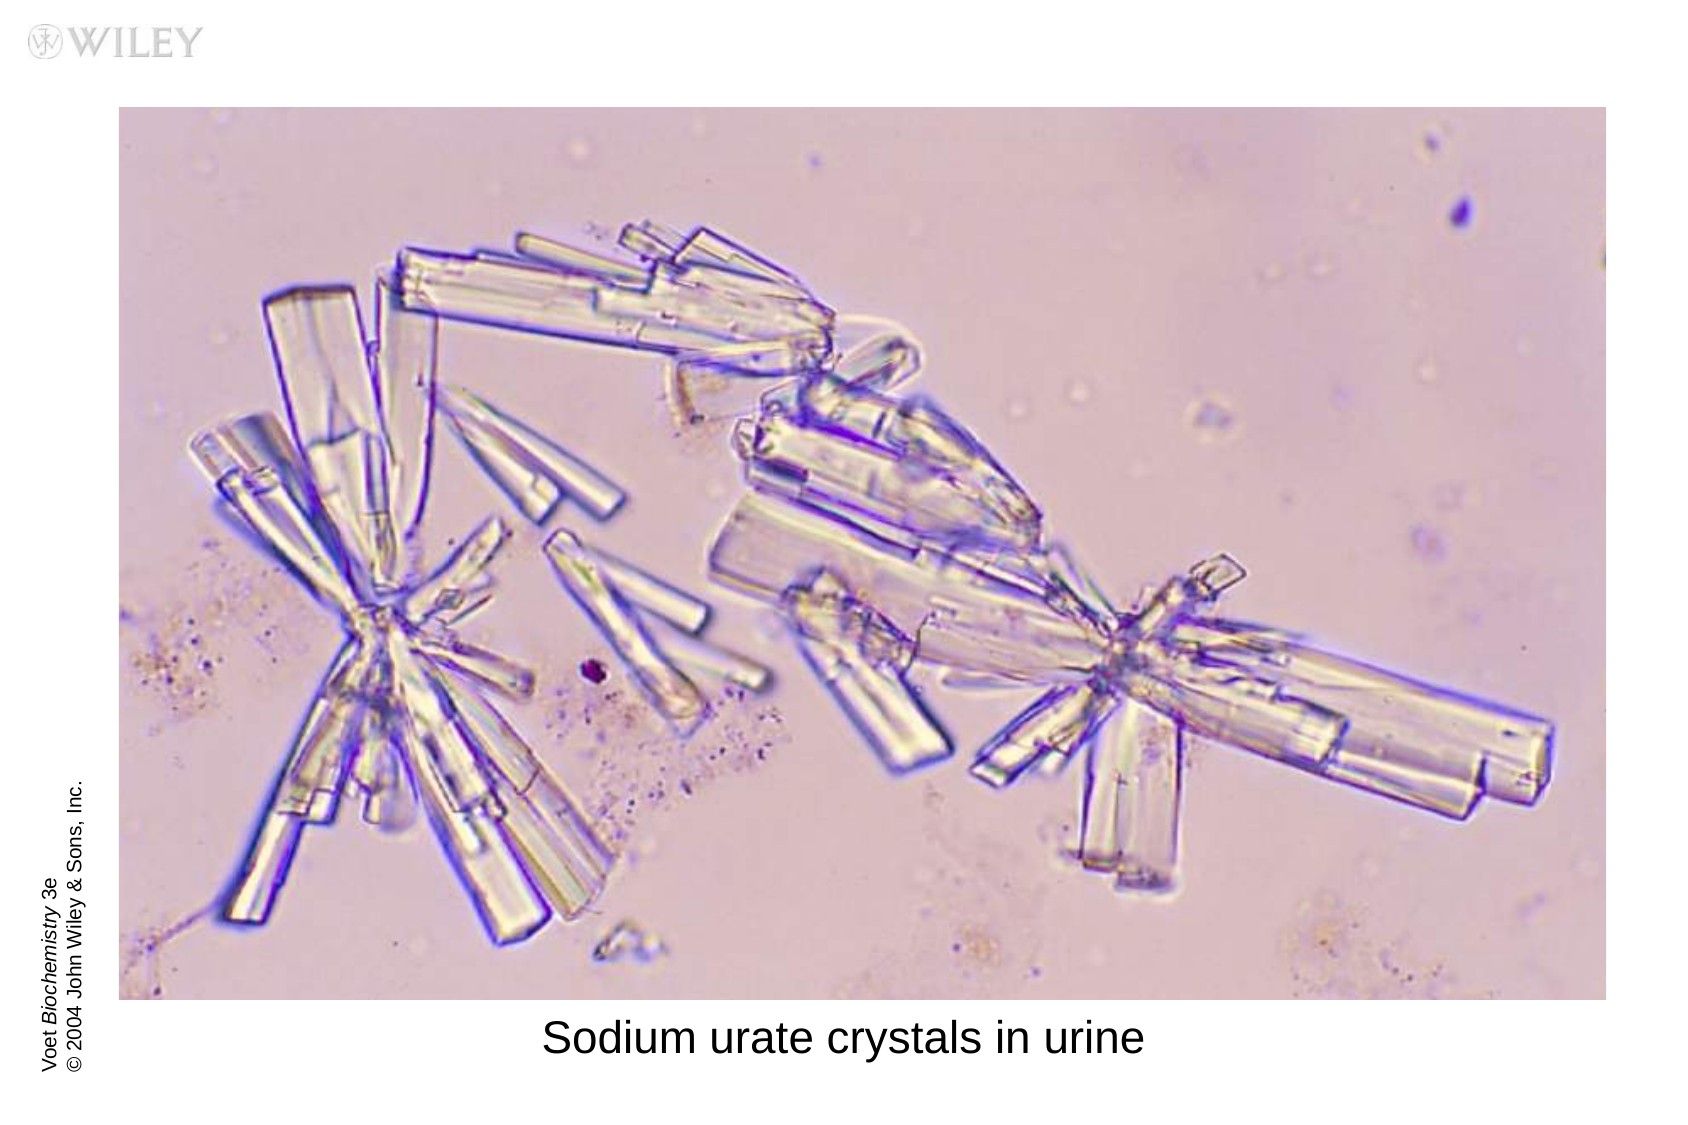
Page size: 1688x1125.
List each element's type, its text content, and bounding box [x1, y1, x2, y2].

picture [118, 107, 1607, 1001]
title Sodium urate crystals in urine [126, 1008, 1561, 1075]
footer Voet Biochemistry 3e © 2004 John Wiley & Sons, Inc. [28, 625, 113, 1088]
picture [28, 24, 205, 61]
